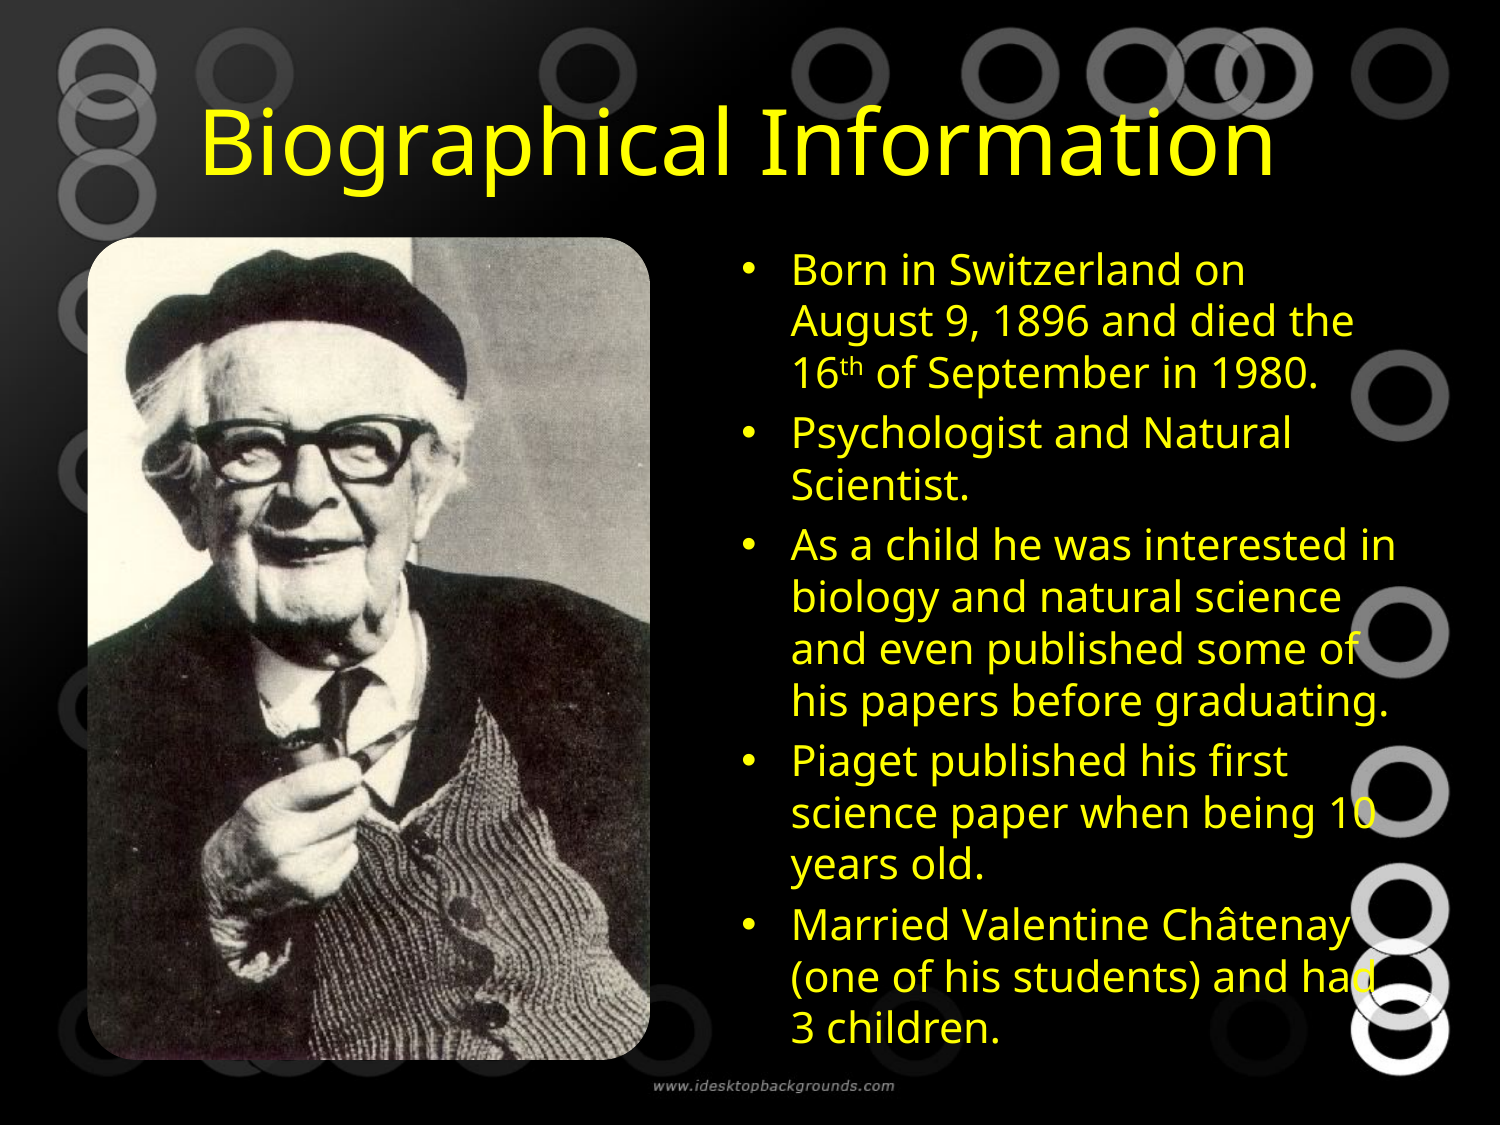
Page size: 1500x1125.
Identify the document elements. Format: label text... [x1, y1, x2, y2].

list Born in Switzerland on August 9, 1896 and died the 16th of September in 1980. Psychologist and Natural Scientist. As a child he was interested in biology and natural science and even published some of his papers before graduating. Piaget published his first science paper when being 10 years old. Married Valentine Châtenay (one of his students) and had 3 children. [726, 234, 1414, 1074]
picture [0, 0, 1500, 1125]
title Biographical Information [74, 44, 1426, 233]
